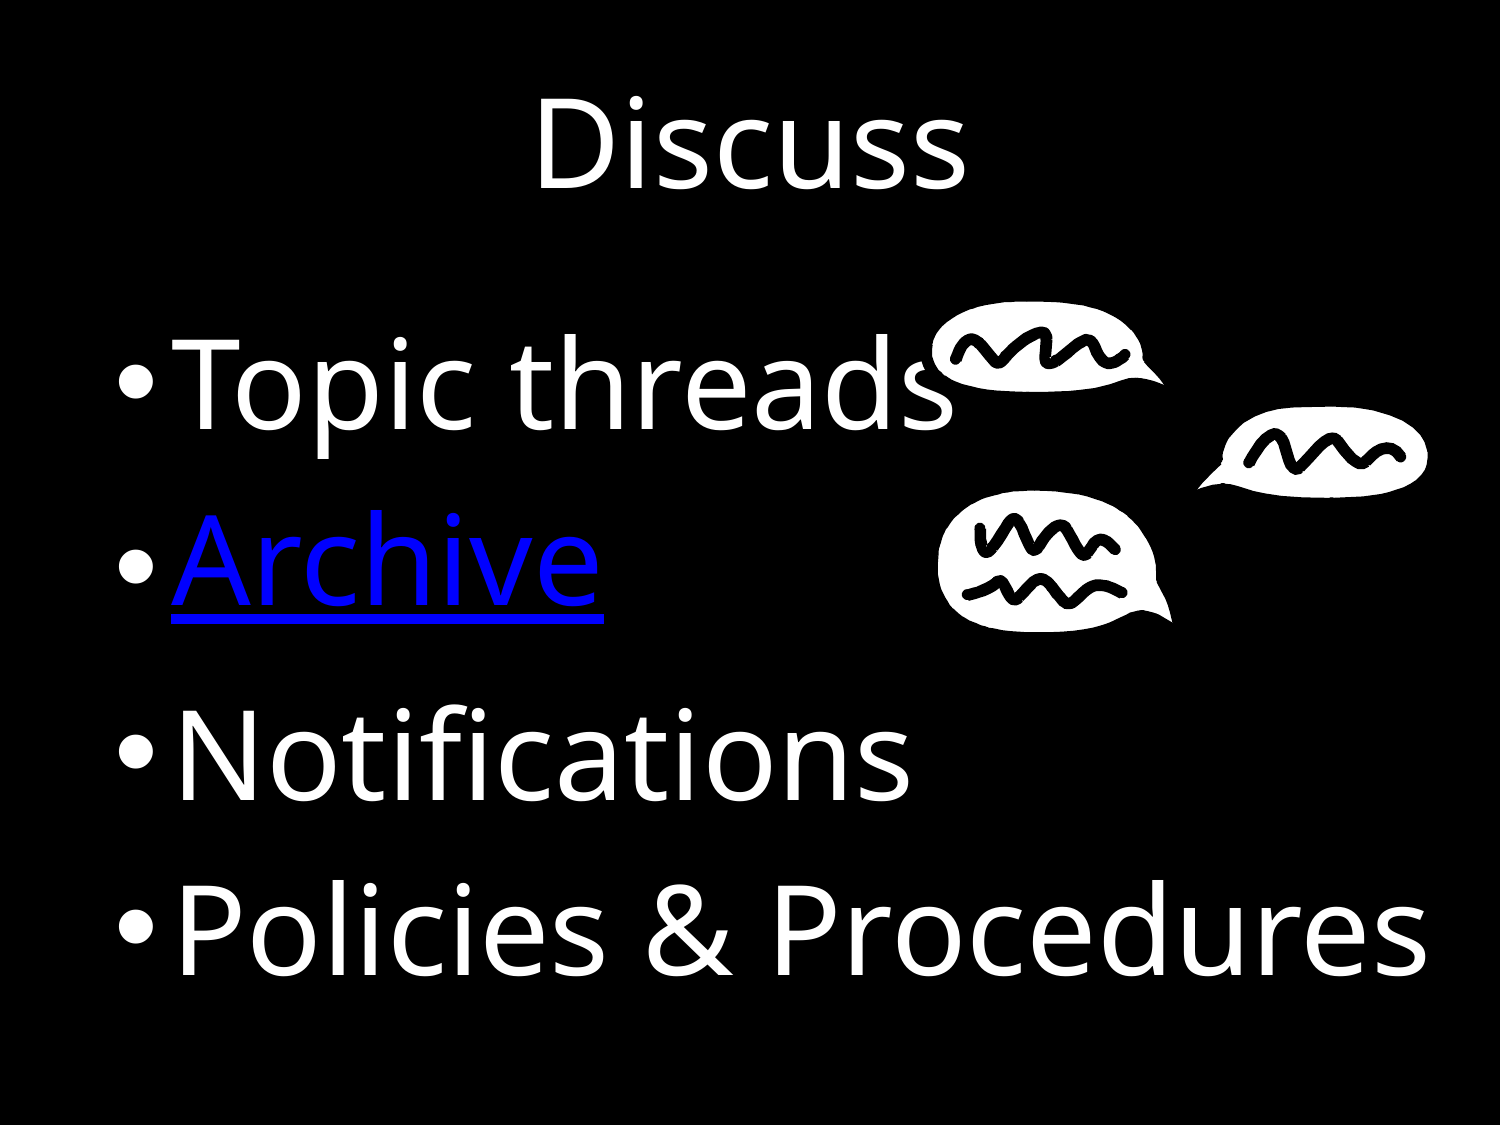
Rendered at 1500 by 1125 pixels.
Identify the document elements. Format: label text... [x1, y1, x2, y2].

list Topic threads Archive Notifications Policies & Procedures [99, 162, 1451, 906]
picture [899, 224, 1454, 698]
title Discuss [74, 44, 1426, 233]
